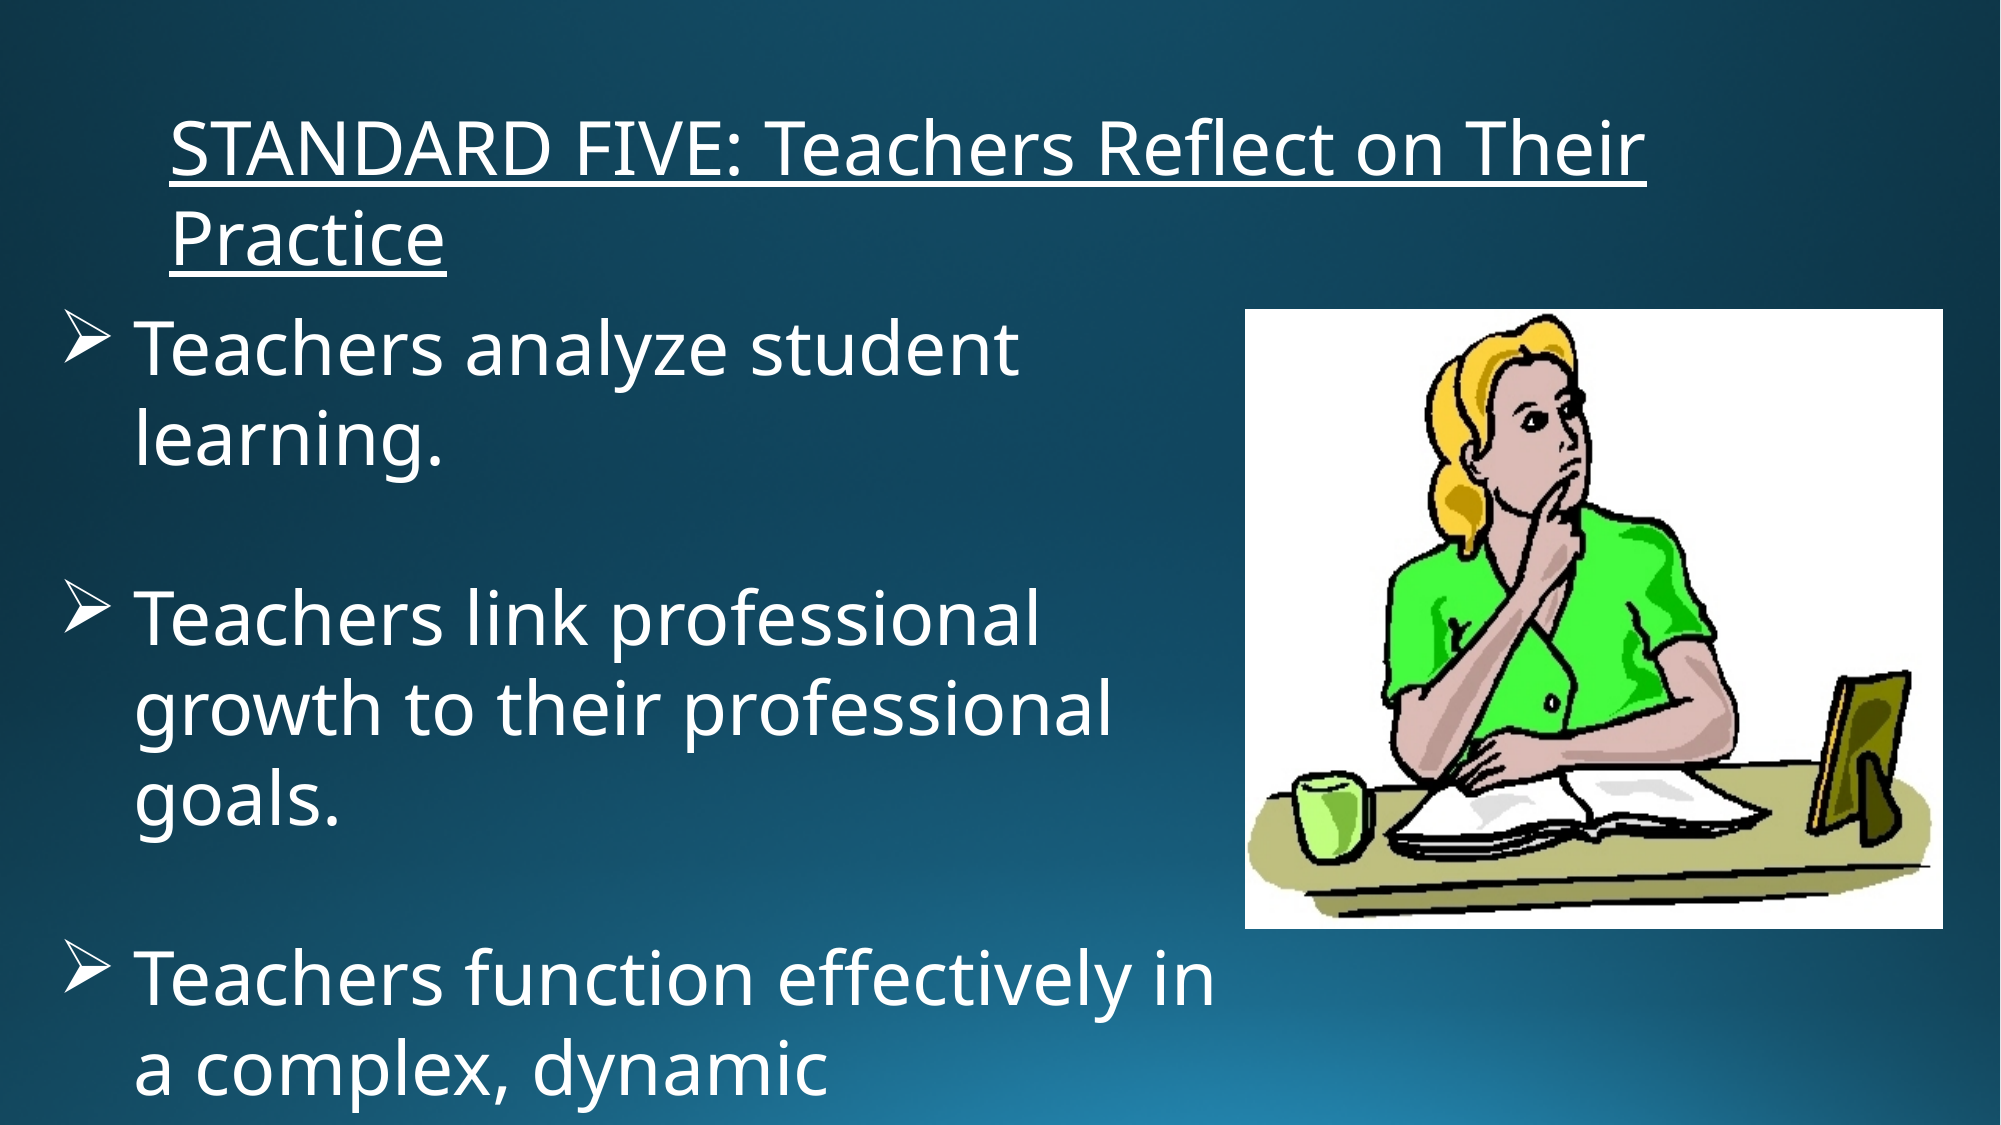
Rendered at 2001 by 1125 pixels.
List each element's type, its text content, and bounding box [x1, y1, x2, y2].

picture [0, 0, 2001, 1125]
text_box Teachers analyze student learning. Teachers link professional growth to their professional goals. Teachers function effectively in a complex, dynamic environment. [43, 293, 1246, 1125]
text_box STANDARD FIVE: Teachers Reflect on Their Practice [154, 93, 1813, 289]
